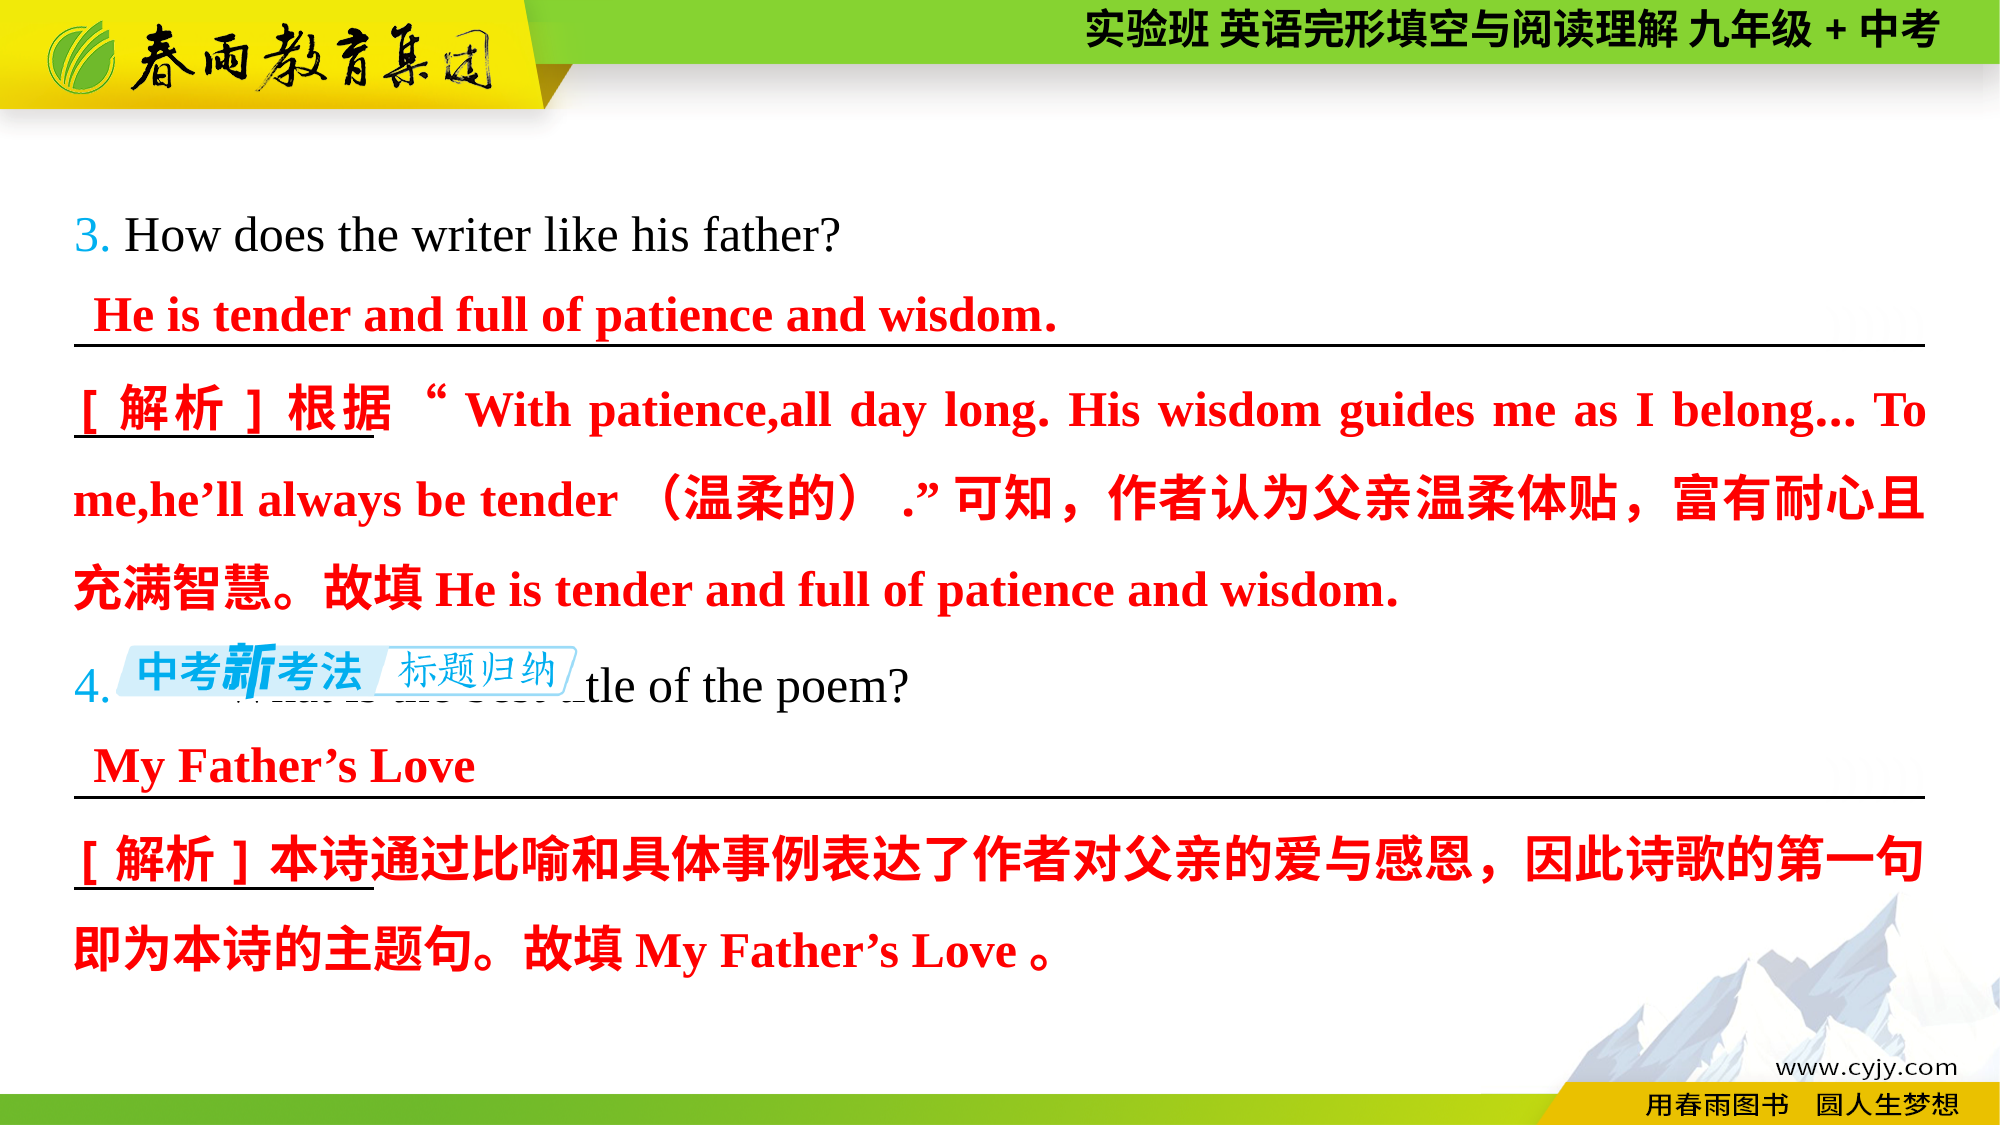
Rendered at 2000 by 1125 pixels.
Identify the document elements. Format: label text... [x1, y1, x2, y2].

text_box 4. What is the best title of the poem? ______________________________________________________________________)))))) [59, 615, 1944, 901]
list 3. How does the writer like his father? ______________________________________________________________________)))))) [59, 163, 1944, 361]
text_box [解析]本诗通过比喻和具体事例表达了作者对父亲的爱与感恩，因此诗歌的第一句即为本诗的主题句。故填My Father’s Love。 [57, 790, 1943, 986]
text_box [解析]根据“With patience,all day long. His wisdom guides me as I belong... To me,he’ll always be tender（温柔的）.”可知，作者认为父亲温柔体贴，富有耐心且充满智慧。故填He is tender and full of patience and wisdom. [57, 338, 1943, 624]
picture [0, 0, 2000, 1125]
